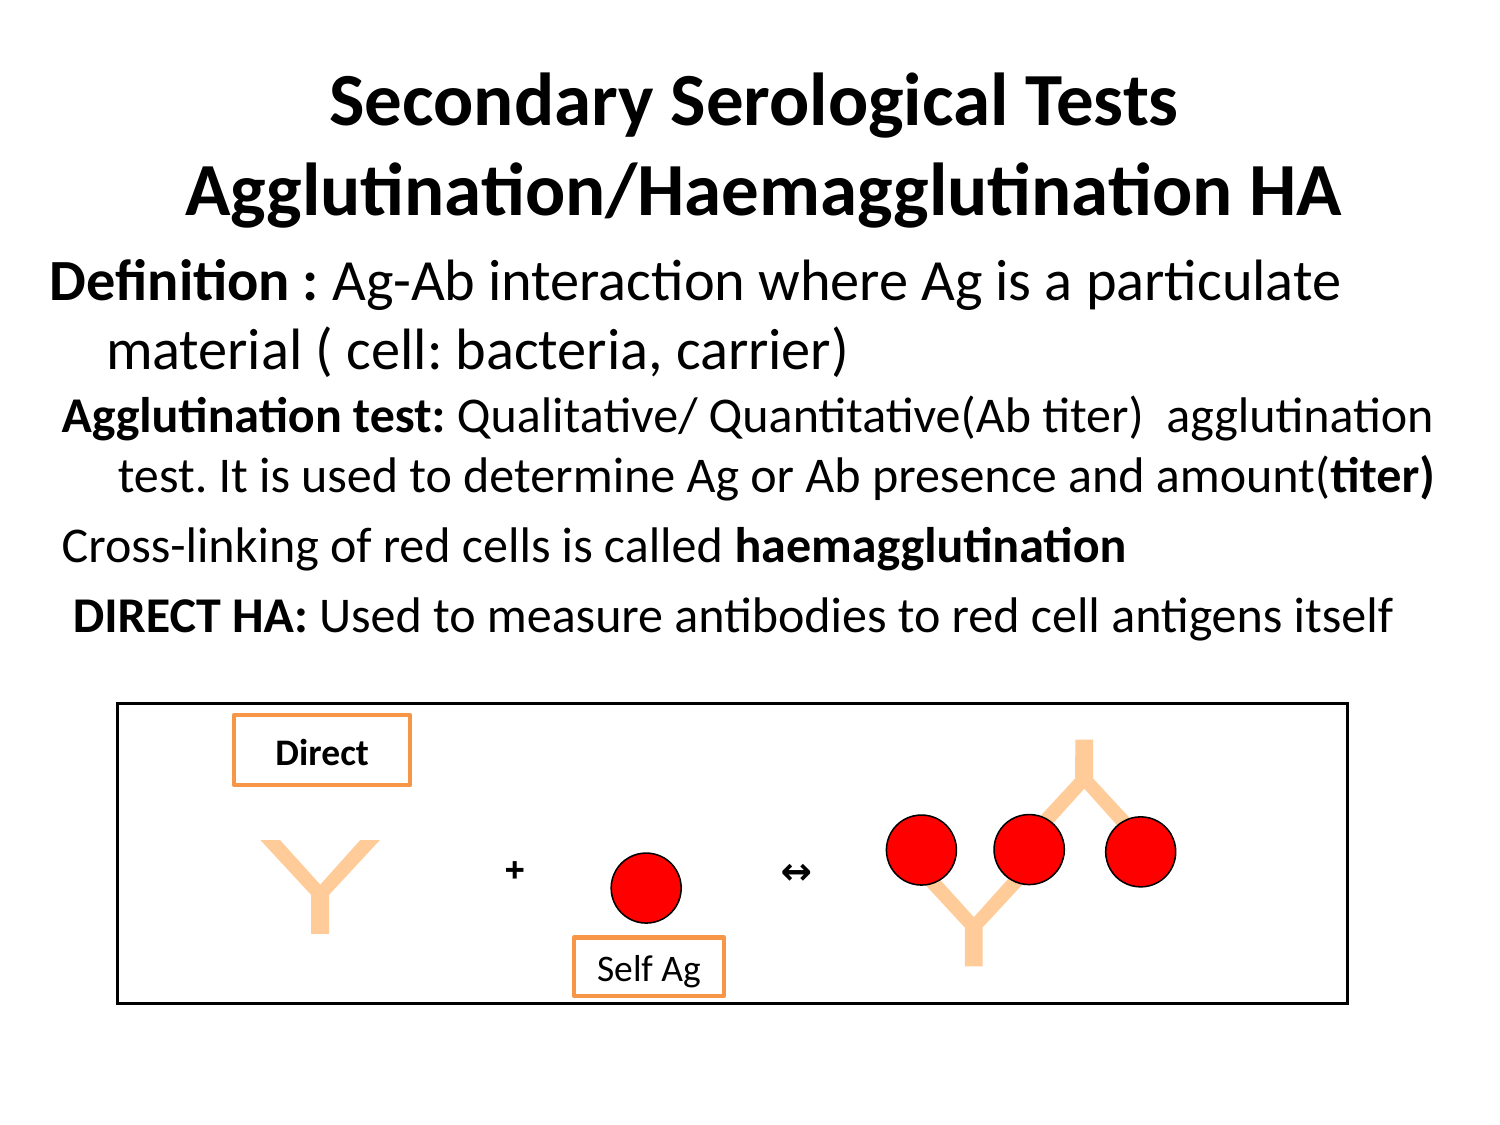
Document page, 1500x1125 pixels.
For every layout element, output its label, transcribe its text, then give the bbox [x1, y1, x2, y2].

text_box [46, 374, 1460, 1005]
text_box Secondary Serological Tests Agglutination/Haemagglutination HA [117, 58, 1393, 223]
text_box Definition : Ag-Ab interaction where Ag is a particulate material ( cell: bacteria, carrier) [35, 234, 1448, 439]
